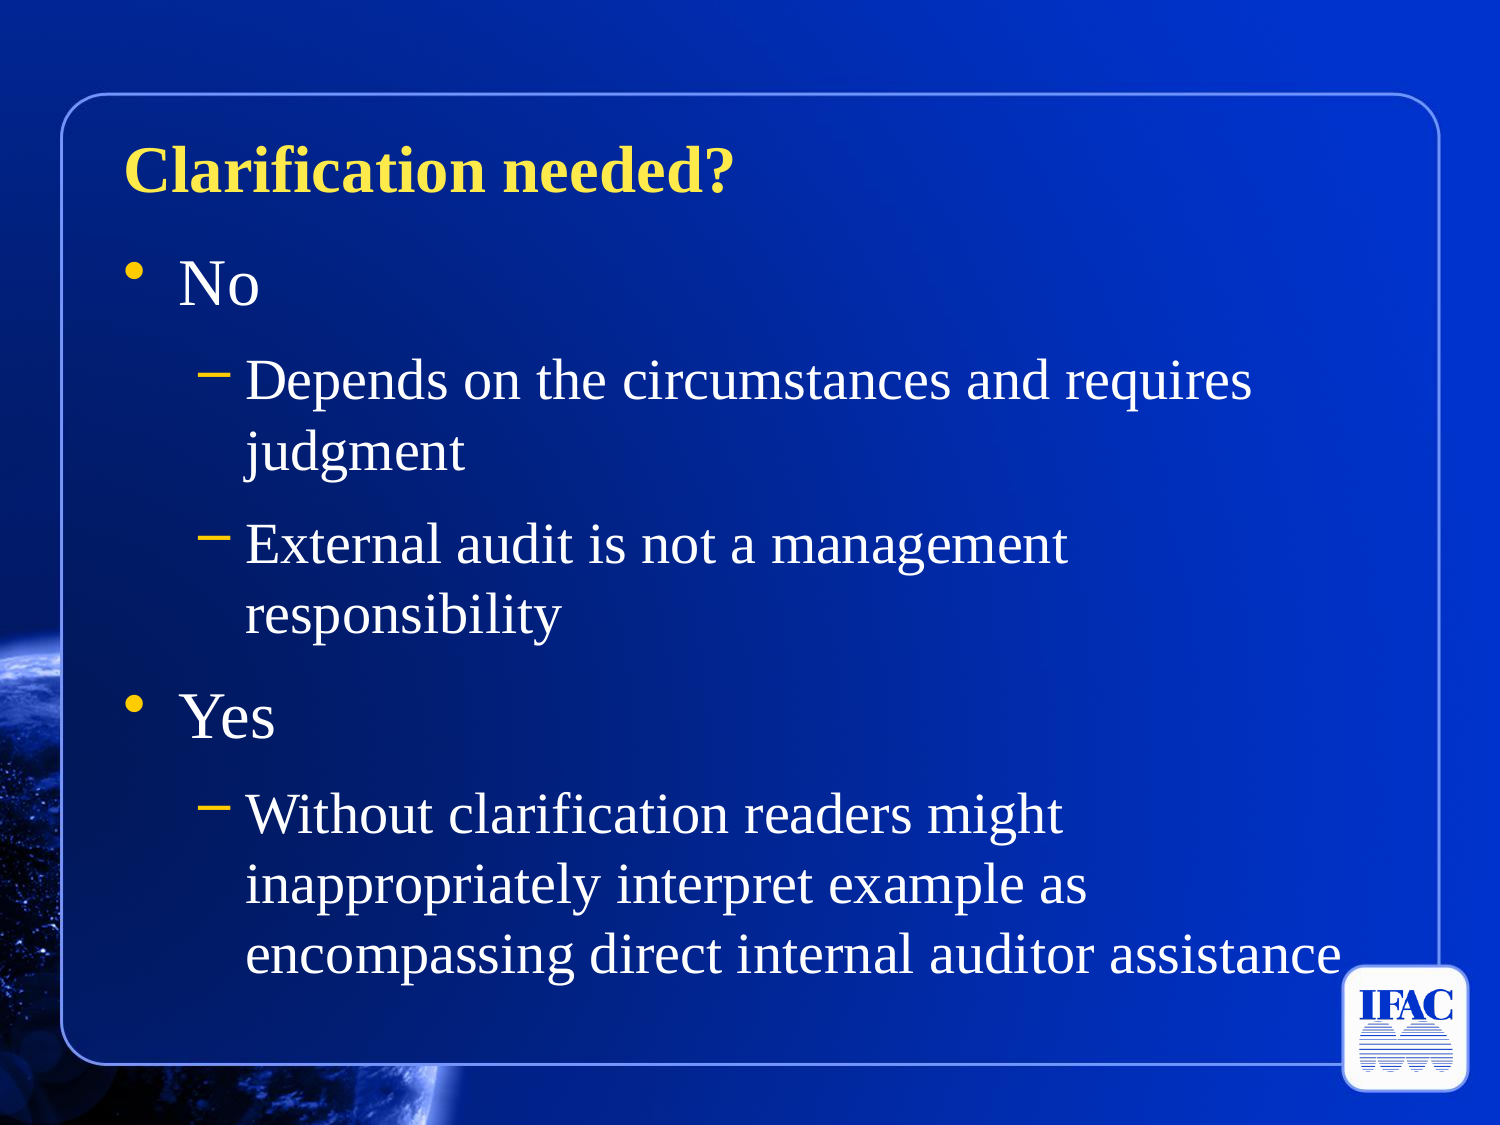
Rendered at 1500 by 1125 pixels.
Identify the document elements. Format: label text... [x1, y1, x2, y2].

list No Depends on the circumstances and requires judgment External audit is not a management responsibility Yes Without clarification readers might inappropriately interpret example as encompassing direct internal auditor assistance [107, 230, 1411, 1048]
picture [0, 0, 1500, 1125]
list Clarification needed? [107, 118, 1411, 215]
